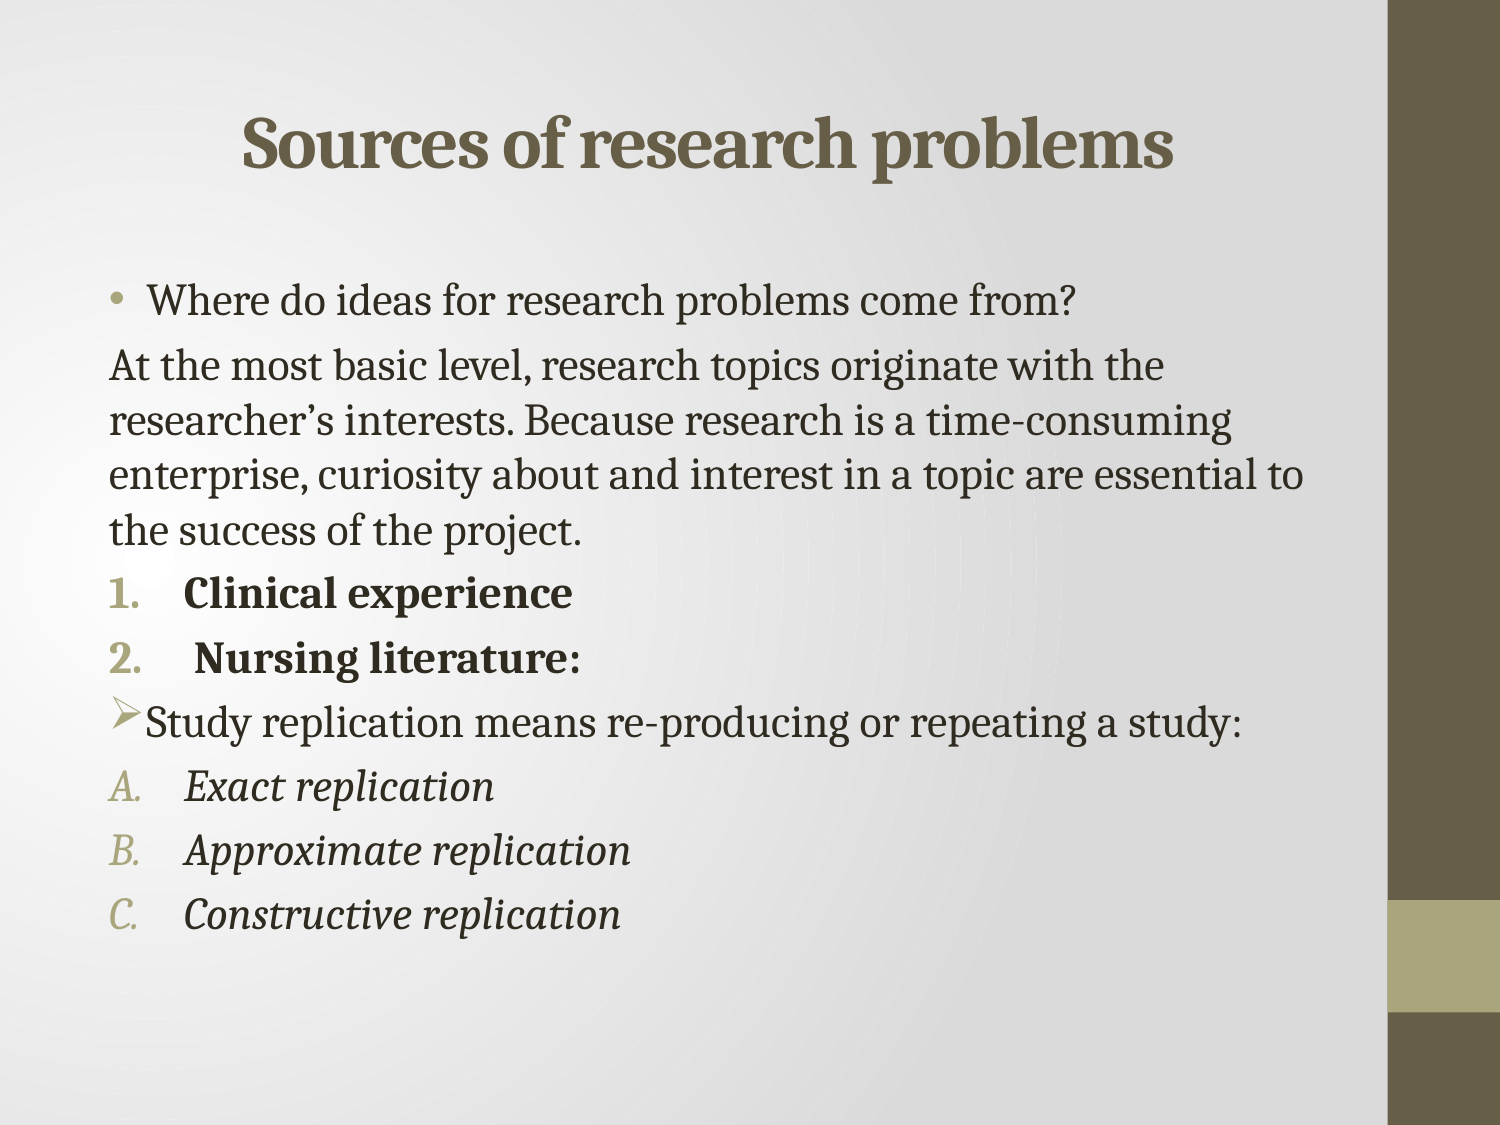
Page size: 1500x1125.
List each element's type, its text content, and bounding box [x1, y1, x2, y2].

list Where do ideas for research problems come from? At the most basic level, research topics originate with the researcher’s interests. Because research is a time-consuming enterprise, curiosity about and interest in a topic are essential to the success of the project. Clinical experience Nursing literature: Study replication means re-producing or repeating a study: Exact replication Approximate replication Constructive replication [75, 262, 1325, 1050]
title Sources of research problems [75, 45, 1325, 233]
